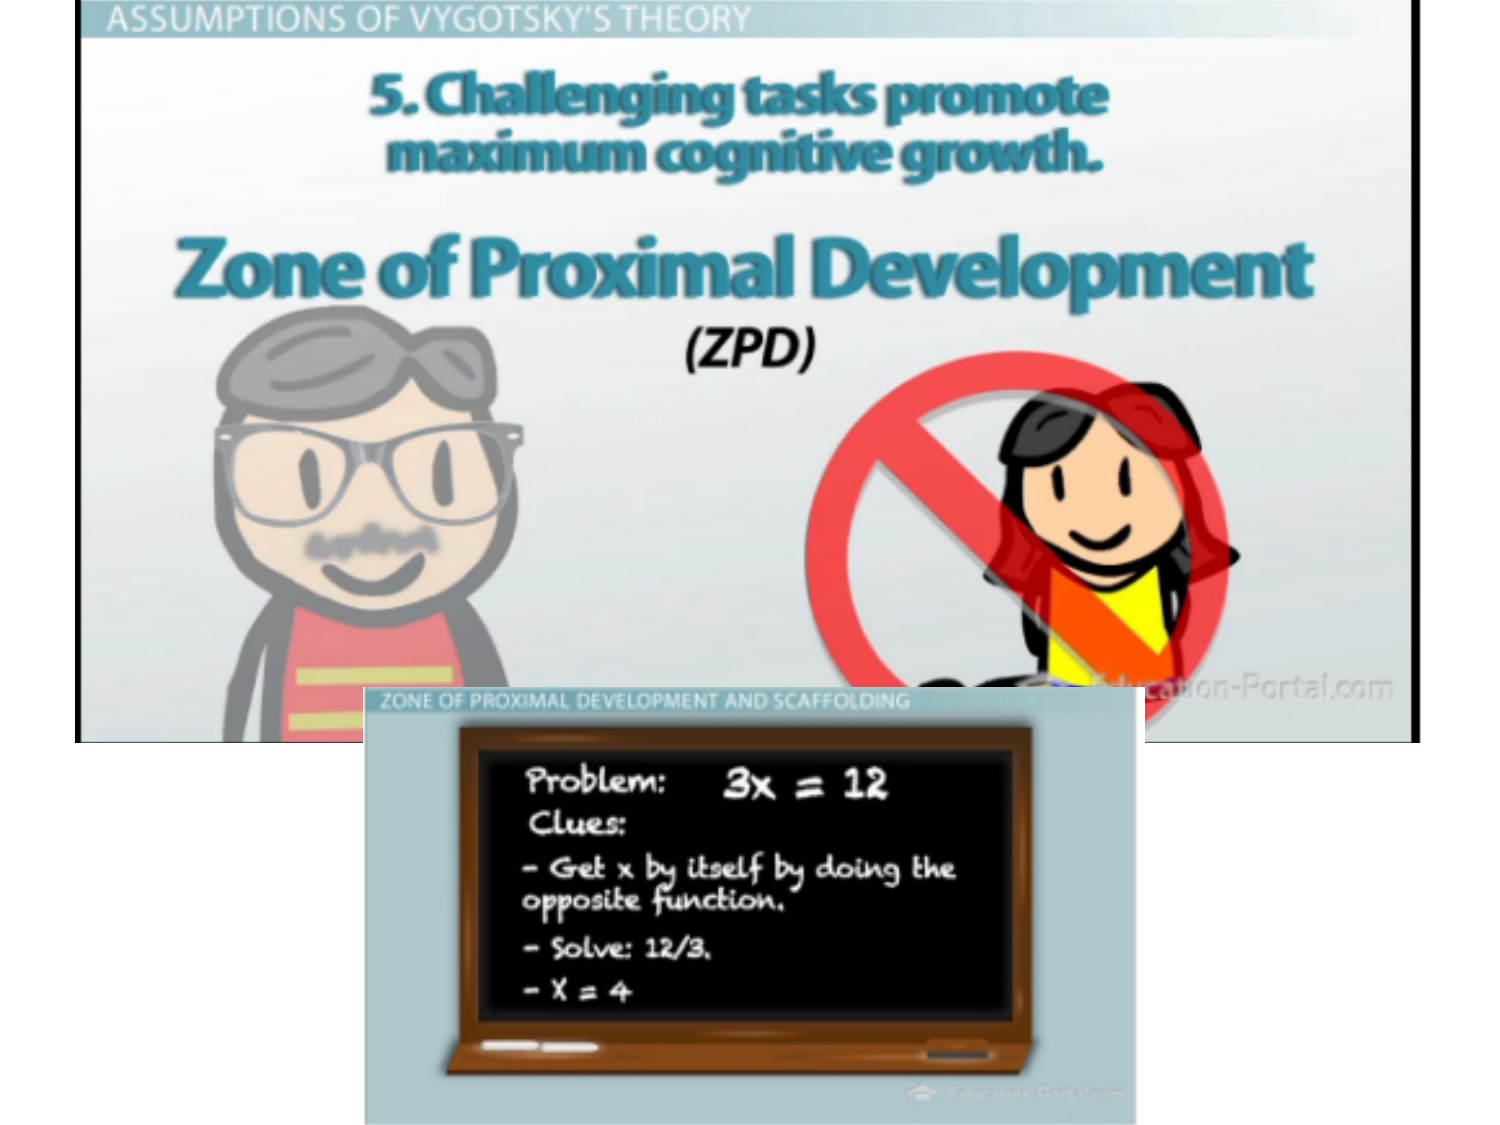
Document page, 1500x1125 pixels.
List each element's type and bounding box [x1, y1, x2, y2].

picture [362, 687, 1145, 1125]
list [74, 0, 1426, 743]
